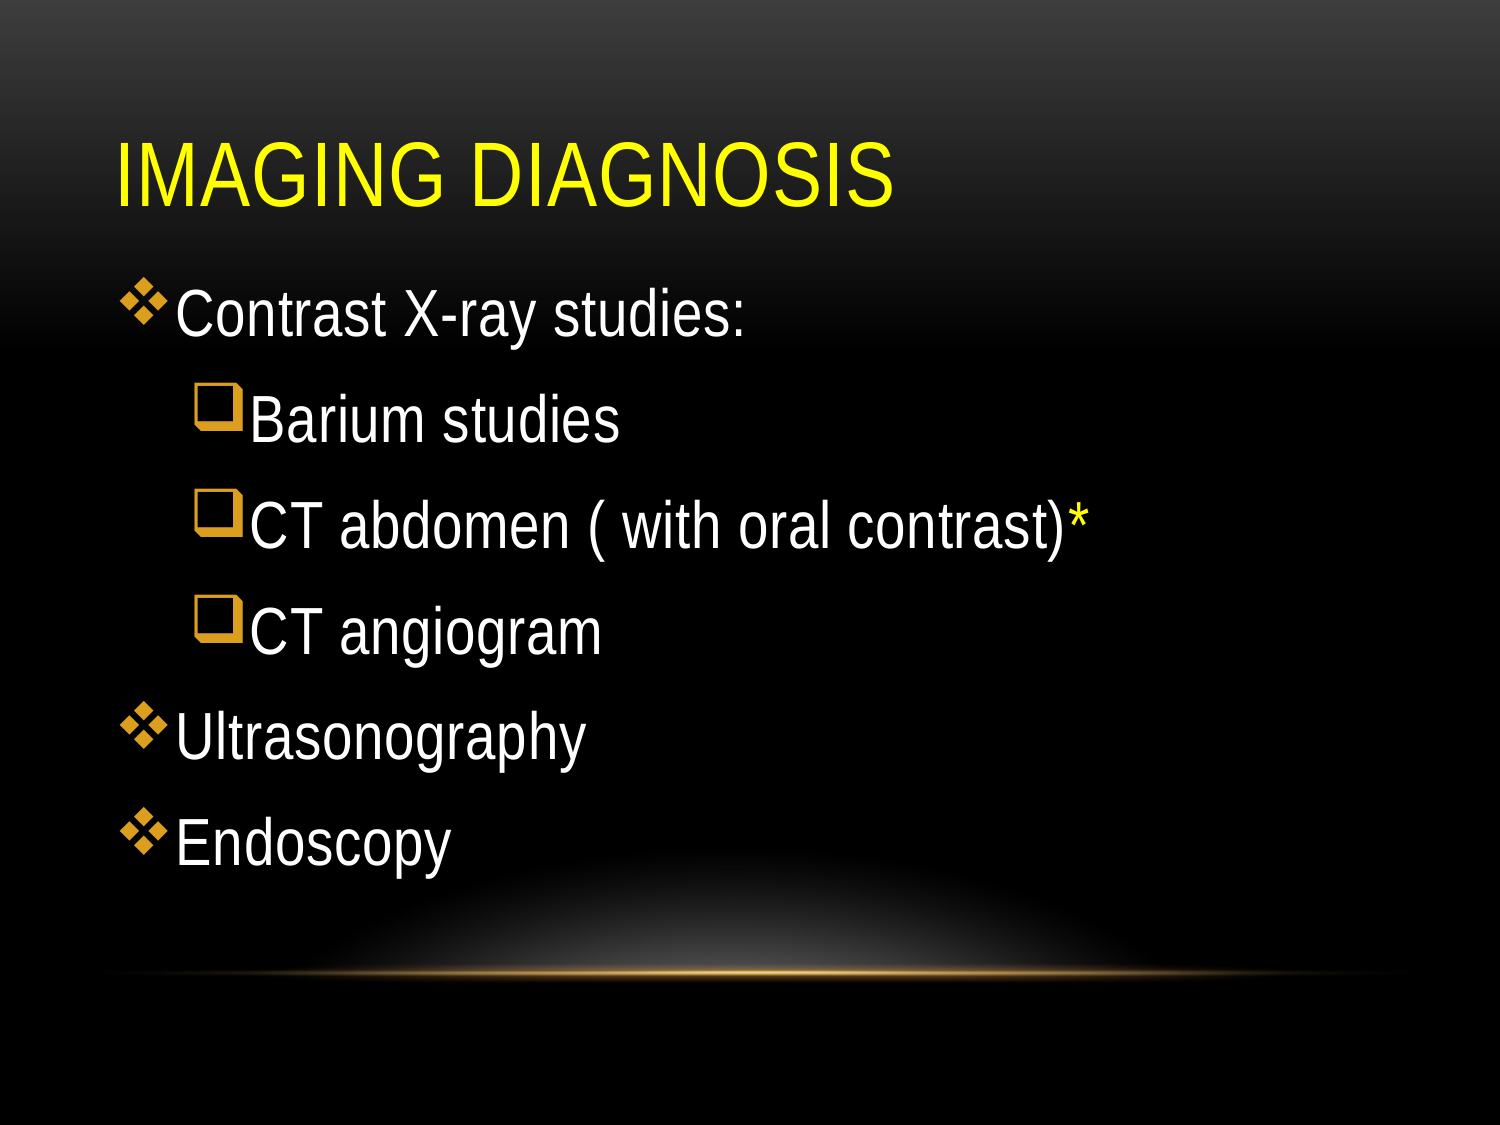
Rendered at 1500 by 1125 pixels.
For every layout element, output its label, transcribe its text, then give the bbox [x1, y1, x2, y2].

title Imaging diagnosis [99, 45, 1400, 233]
list Contrast X-ray studies: Barium studies CT abdomen ( with oral contrast)* CT angiogram Ultrasonography Endoscopy [99, 262, 1400, 938]
picture [0, 0, 1500, 1125]
